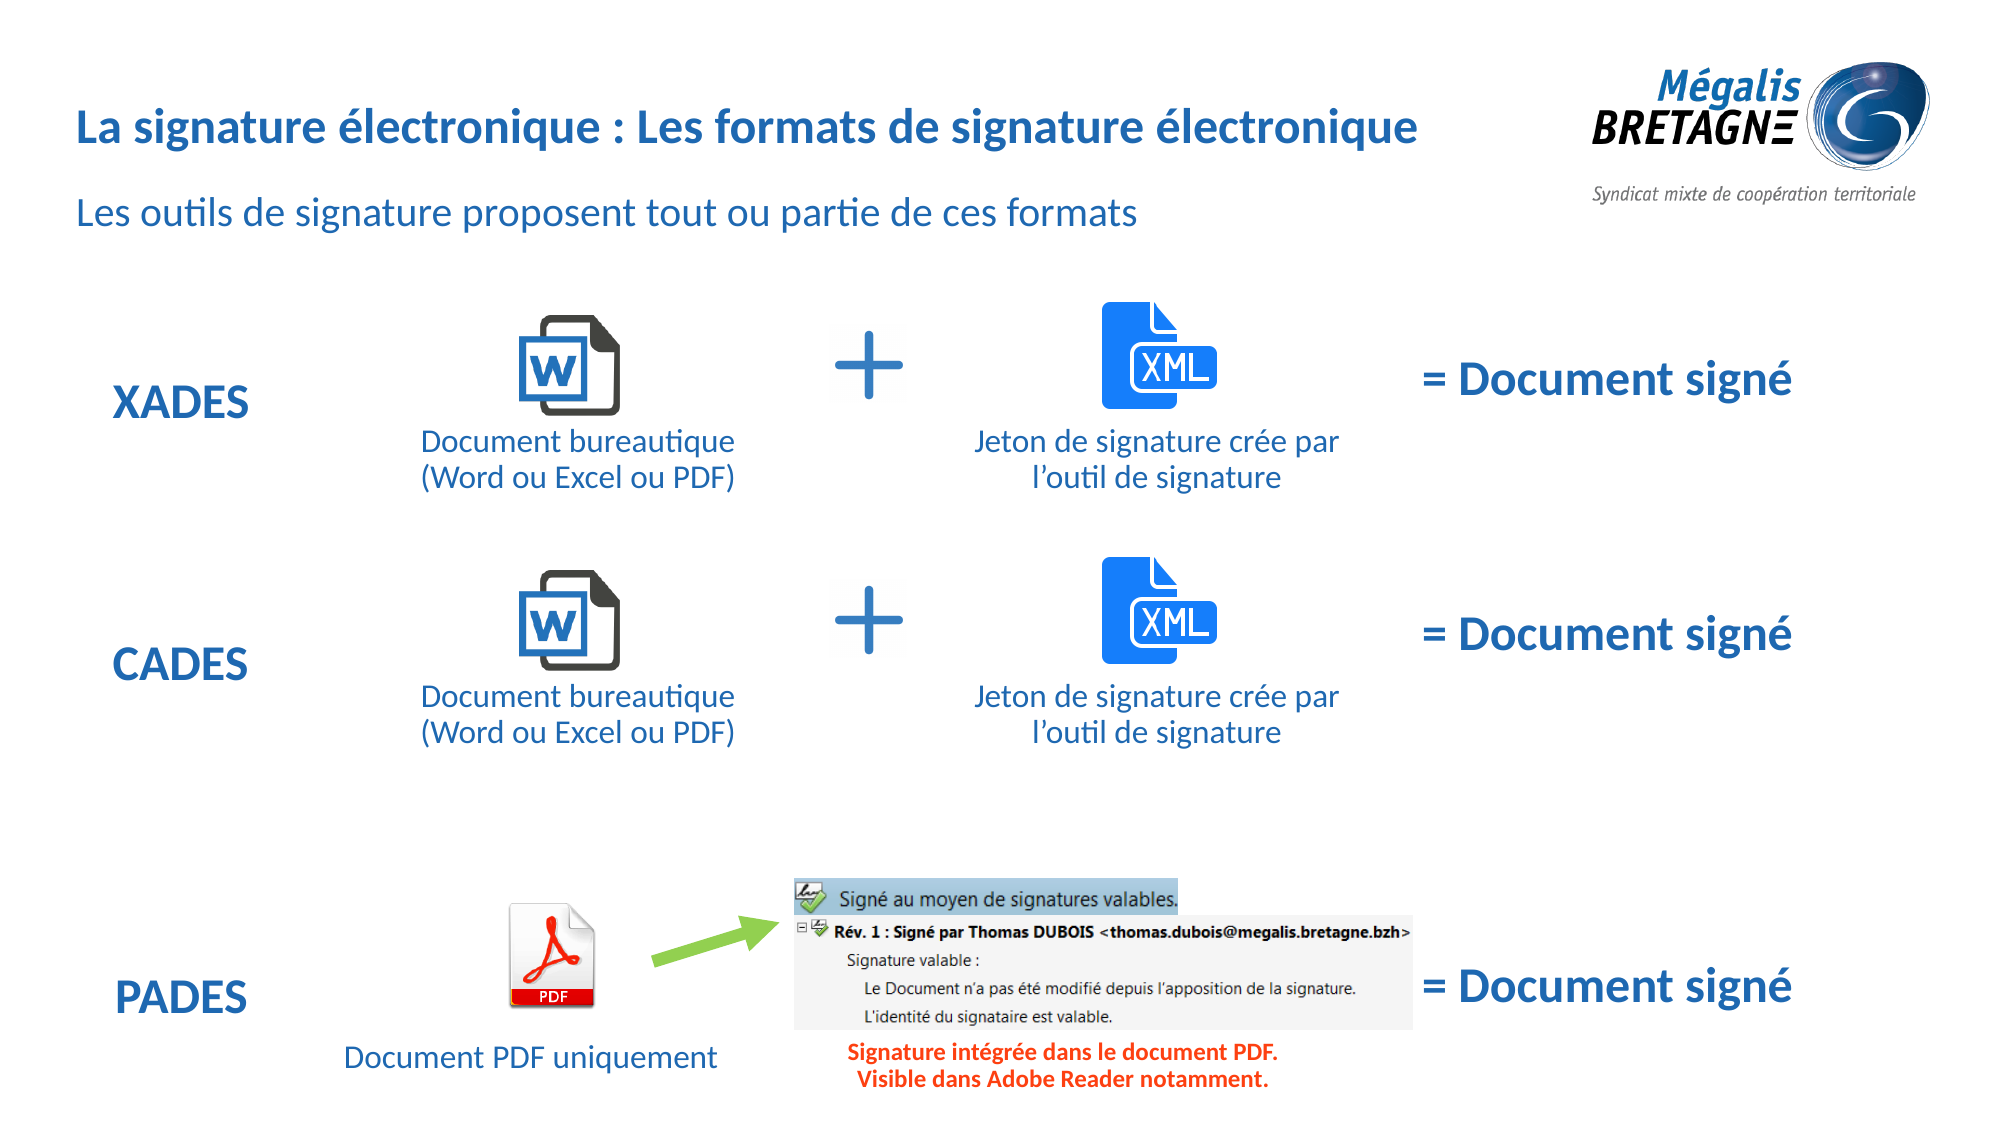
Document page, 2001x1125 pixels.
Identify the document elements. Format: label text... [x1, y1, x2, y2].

text_box Document PDF uniquement [314, 1008, 748, 1109]
picture [519, 315, 620, 416]
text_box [652, 922, 780, 962]
picture [829, 324, 907, 403]
picture [829, 579, 907, 658]
picture [1567, 41, 1950, 214]
text_box Document bureautique (Word ou Excel ou PDF) [361, 409, 795, 510]
picture [501, 902, 608, 1010]
picture [794, 878, 1413, 1030]
title La signature électronique : Les formats de signature électronique [61, 77, 1567, 163]
picture [1094, 545, 1220, 671]
picture [519, 570, 620, 671]
text_box Jeton de signature crée par l’outil de signature [940, 665, 1374, 766]
text_box Les outils de signature proposent tout ou partie de ces formats [61, 163, 1625, 264]
text_box = Document signé [1407, 329, 1843, 429]
text_box = Document signé [1407, 935, 1843, 1036]
picture [1094, 290, 1220, 416]
text_box Jeton de signature crée par l’outil de signature [940, 409, 1374, 510]
text_box CADES [97, 614, 268, 715]
text_box = Document signé [1407, 584, 1843, 685]
text_box Document bureautique (Word ou Excel ou PDF) [361, 665, 795, 766]
text_box Signature intégrée dans le document PDF. Visible dans Adobe Reader notamment. [820, 1030, 1307, 1109]
text_box XADES [97, 352, 268, 453]
text_box PADES [100, 947, 271, 1048]
